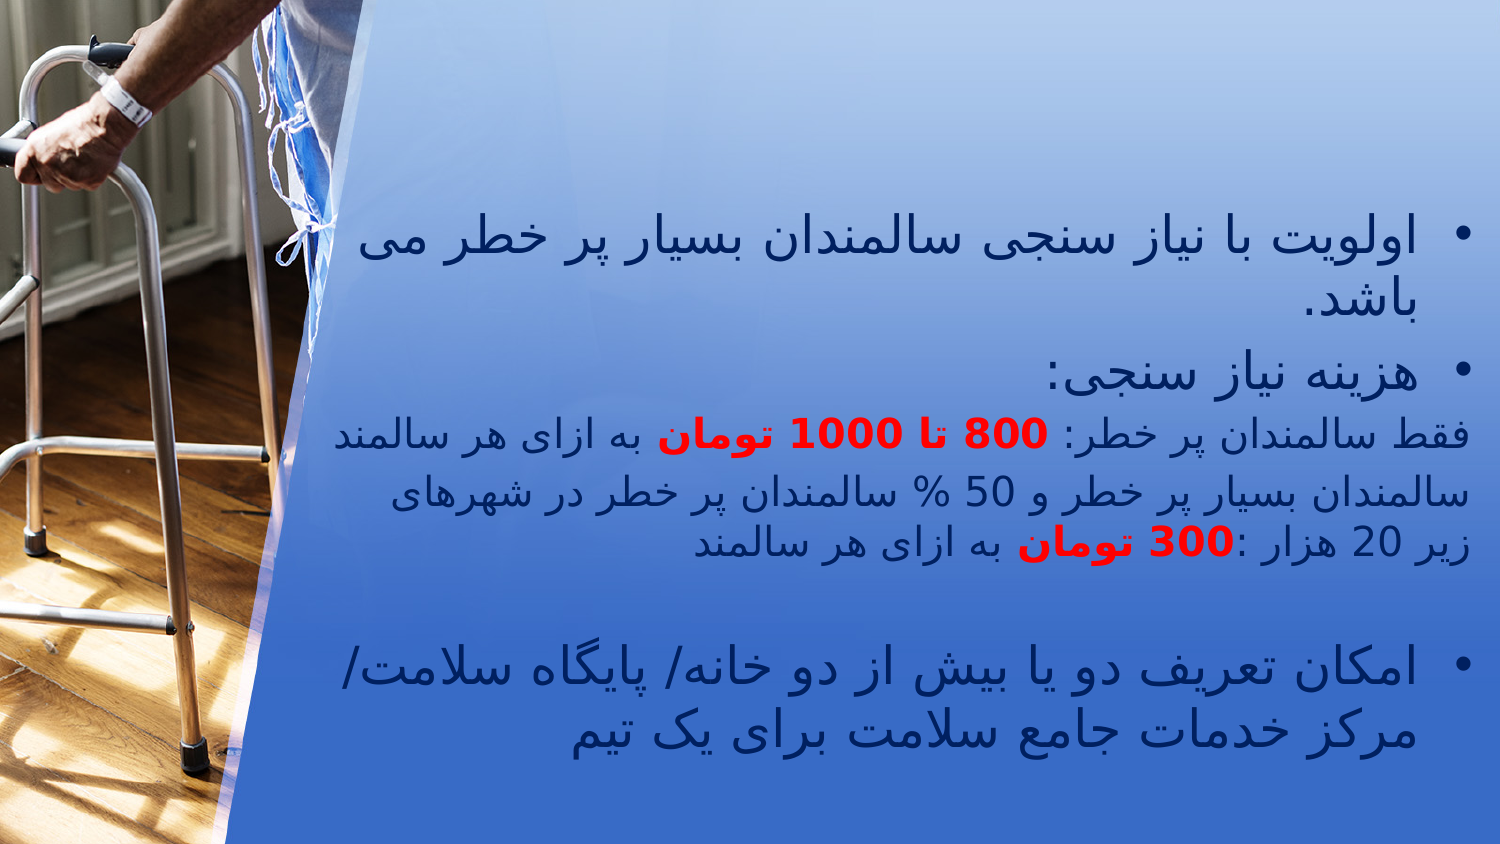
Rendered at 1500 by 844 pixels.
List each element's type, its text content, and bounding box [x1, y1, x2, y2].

list اولویت با نیاز سنجی سالمندان بسیار پر خطر می باشد. هزینه نیاز سنجی: فقط سالمندان پر خطر: 800 تا 1000 تومان به ازای هر سالمند سالمندان بسیار پر خطر و 50 % سالمندان پر خطر در شهرهای زیر 20 هزار :300 تومان به ازای هر سالمند امکان تعریف دو یا بیش از دو خانه/ پایگاه سلامت/ مرکز خدمات جامع سلامت برای یک تیم [314, 193, 1486, 804]
picture [0, 0, 1500, 844]
